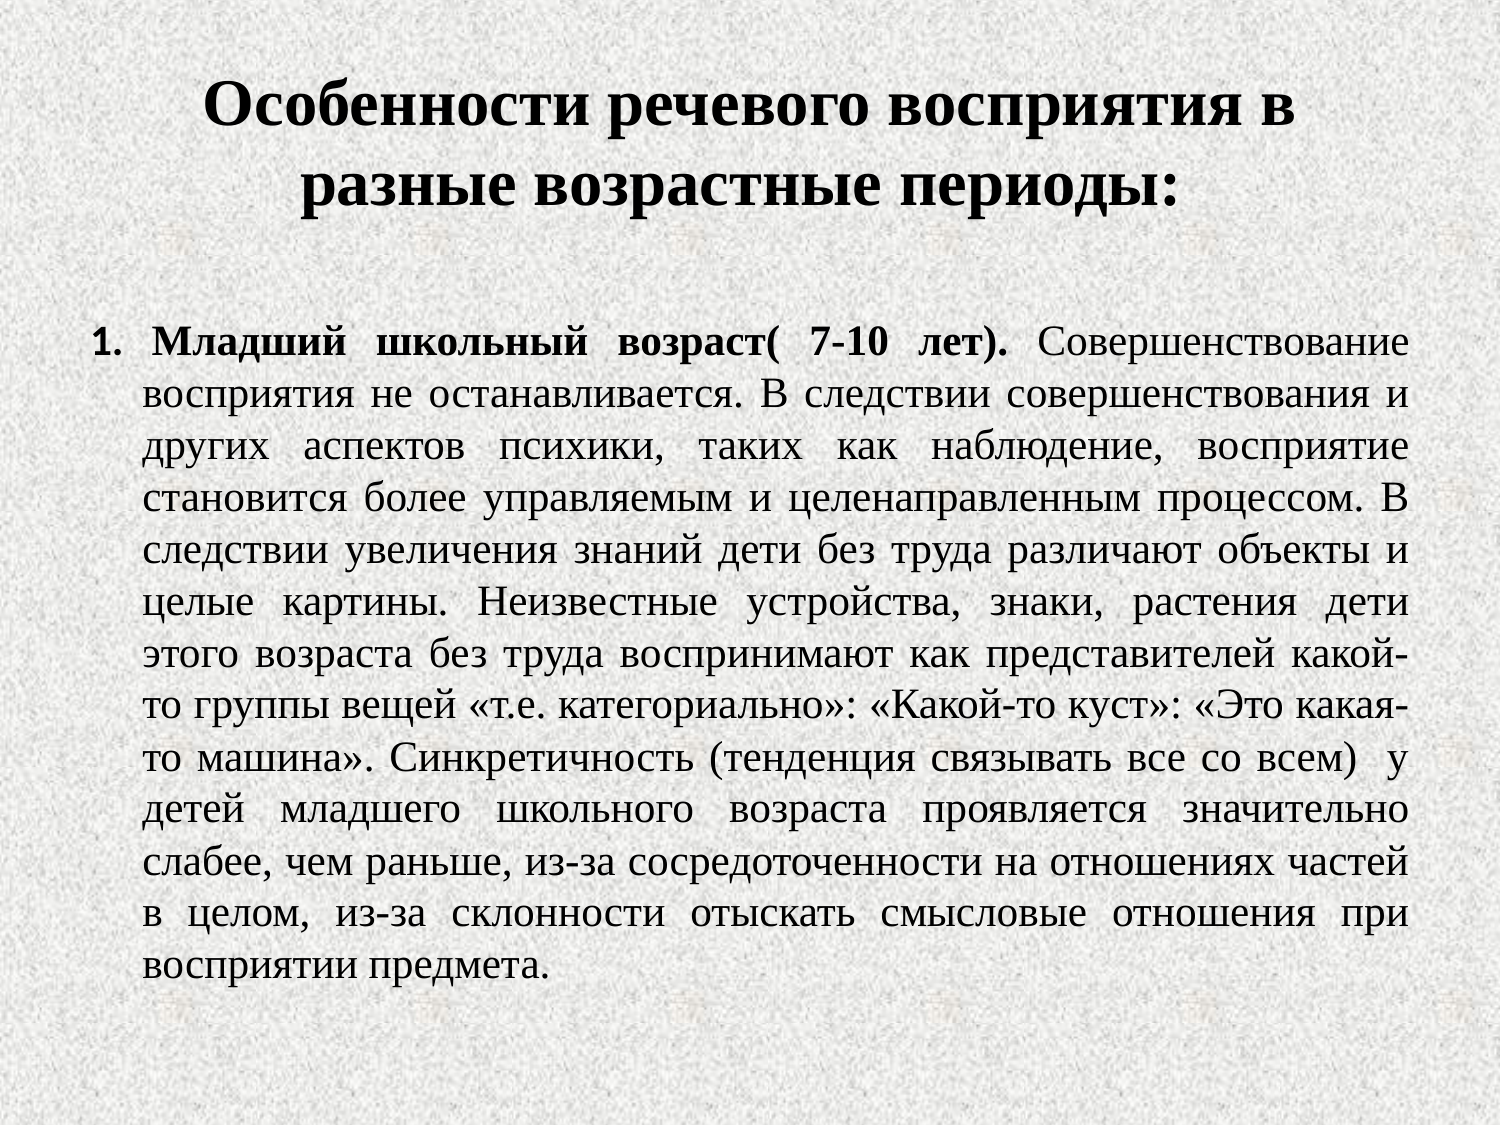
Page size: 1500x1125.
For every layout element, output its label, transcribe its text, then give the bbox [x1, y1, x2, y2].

list 1. Младший школьный возраст( 7-10 лет). Совершенствование восприятия не останавливается. В следствии совершенствования и других аспектов психики, таких как наблюдение, восприятие становится более управляемым и целенаправленным процессом. В следствии увеличения знаний дети без труда различают объекты и целые картины. Неизвестные устройства, знаки, растения дети этого возраста без труда воспринимают как представителей какой-то группы вещей «т.е. категориально»: «Какой-то куст»: «Это какая-то машина». Синкретичность (тенденция связывать все со всем) у детей младшего школьного возраста проявляется значительно слабее, чем раньше, из-за сосредоточенности на отношениях частей в целом, из-за склонности отыскать смысловые отношения при восприятии предмета. [75, 304, 1425, 1047]
picture [0, 0, 1500, 1125]
title Особенности речевого восприятия в разные возрастные периоды: [75, 45, 1425, 233]
